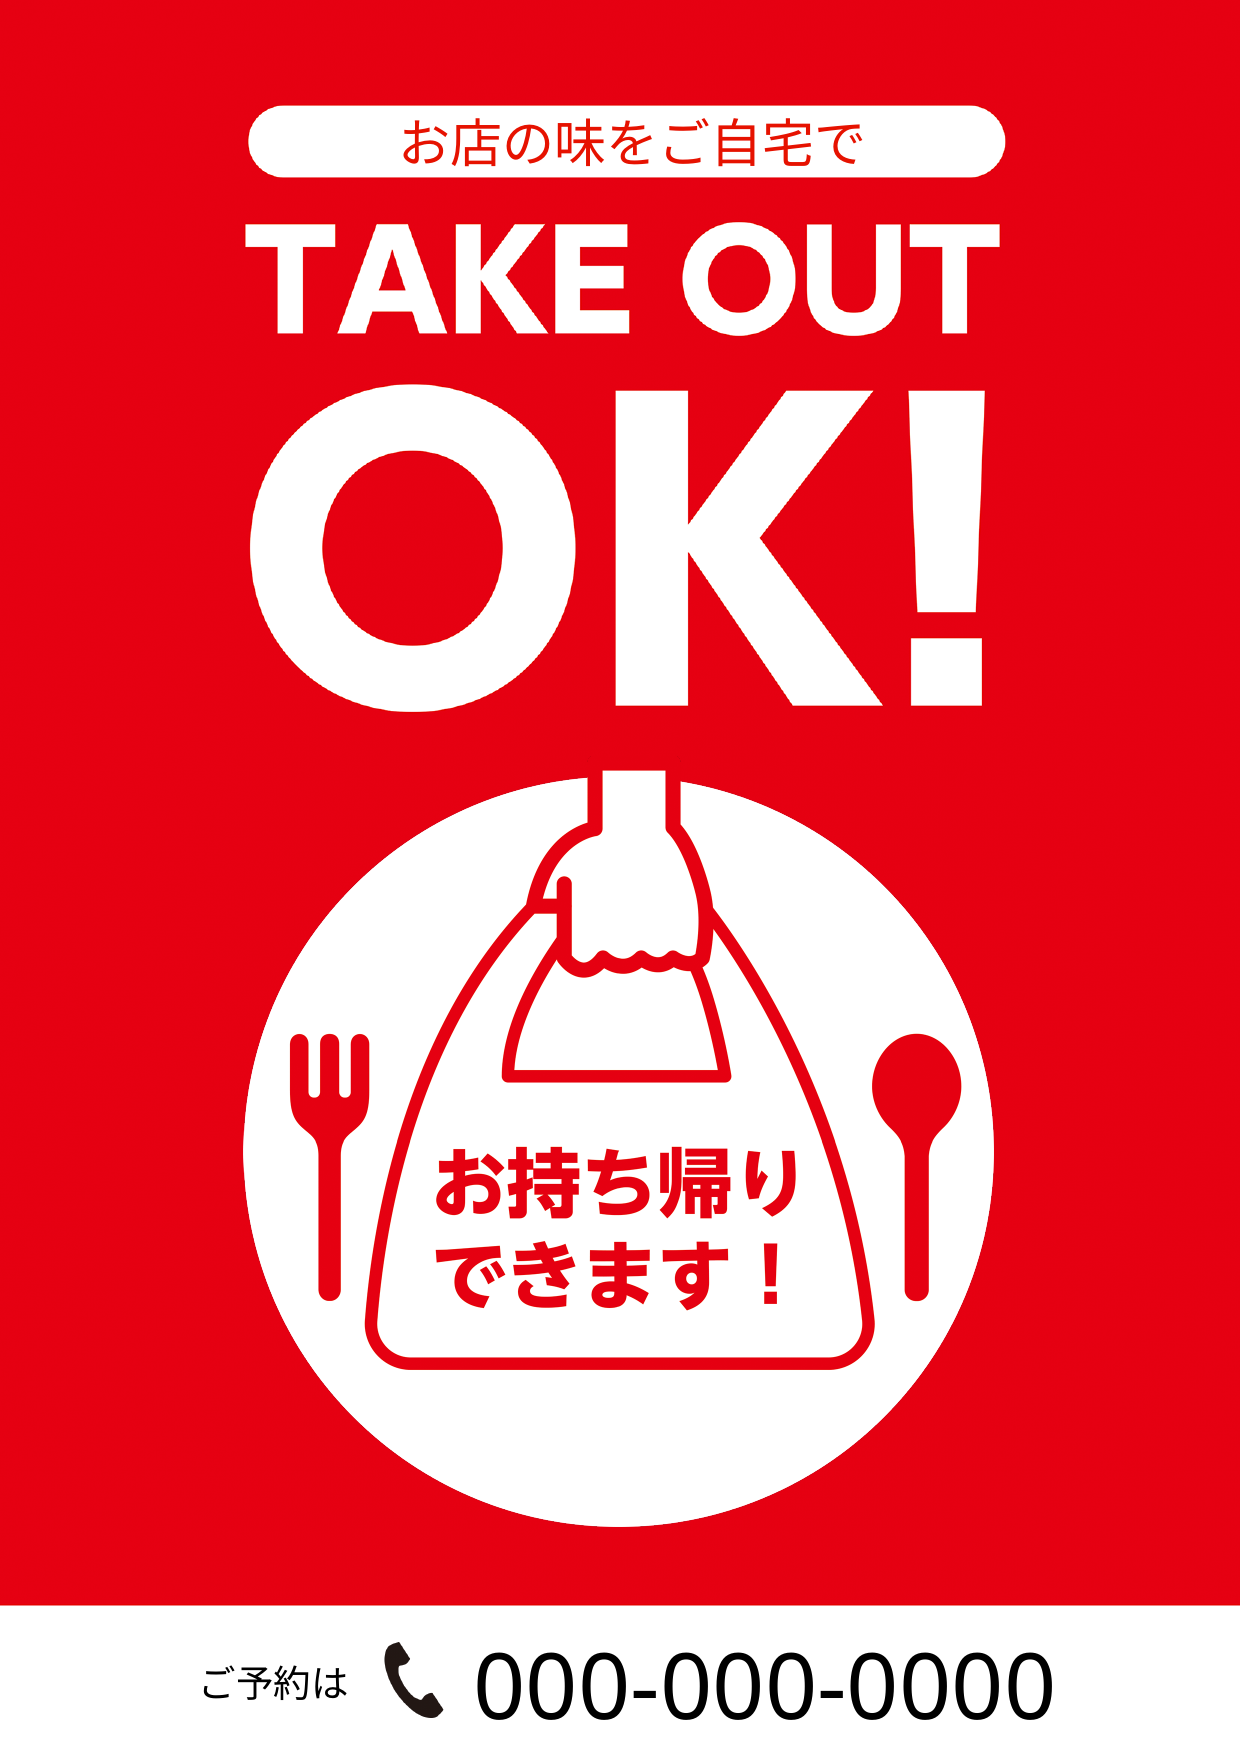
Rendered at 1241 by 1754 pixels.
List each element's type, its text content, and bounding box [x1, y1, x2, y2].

picture [384, 1642, 444, 1719]
picture [0, 0, 1240, 1607]
text_box 000-000-0000 [458, 1620, 1073, 1745]
text_box ご予約は [184, 1652, 364, 1713]
